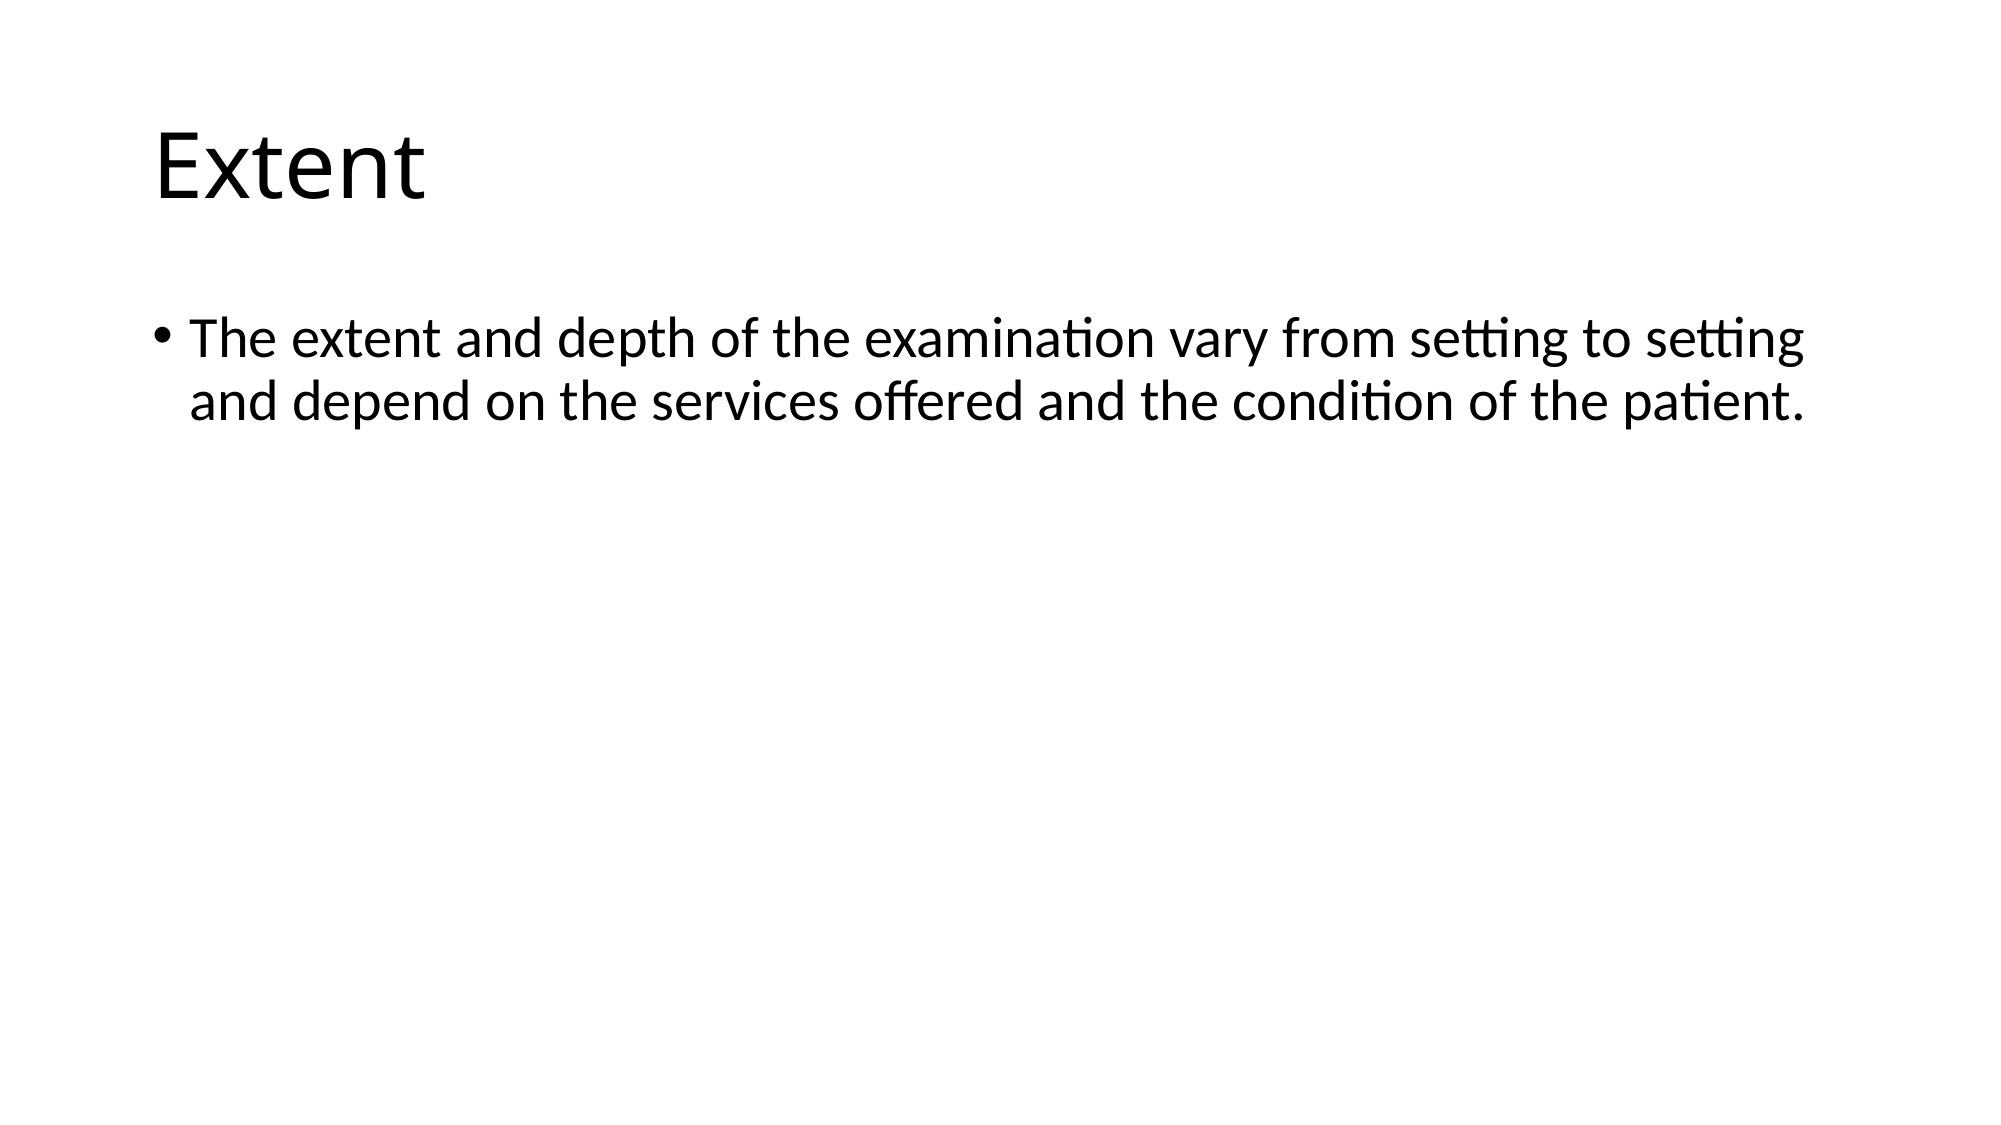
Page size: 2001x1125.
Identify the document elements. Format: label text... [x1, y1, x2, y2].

title Extent [137, 59, 1863, 278]
list The extent and depth of the examination vary from setting to setting and depend on the services offered and the condition of the patient. [137, 299, 1863, 1014]
